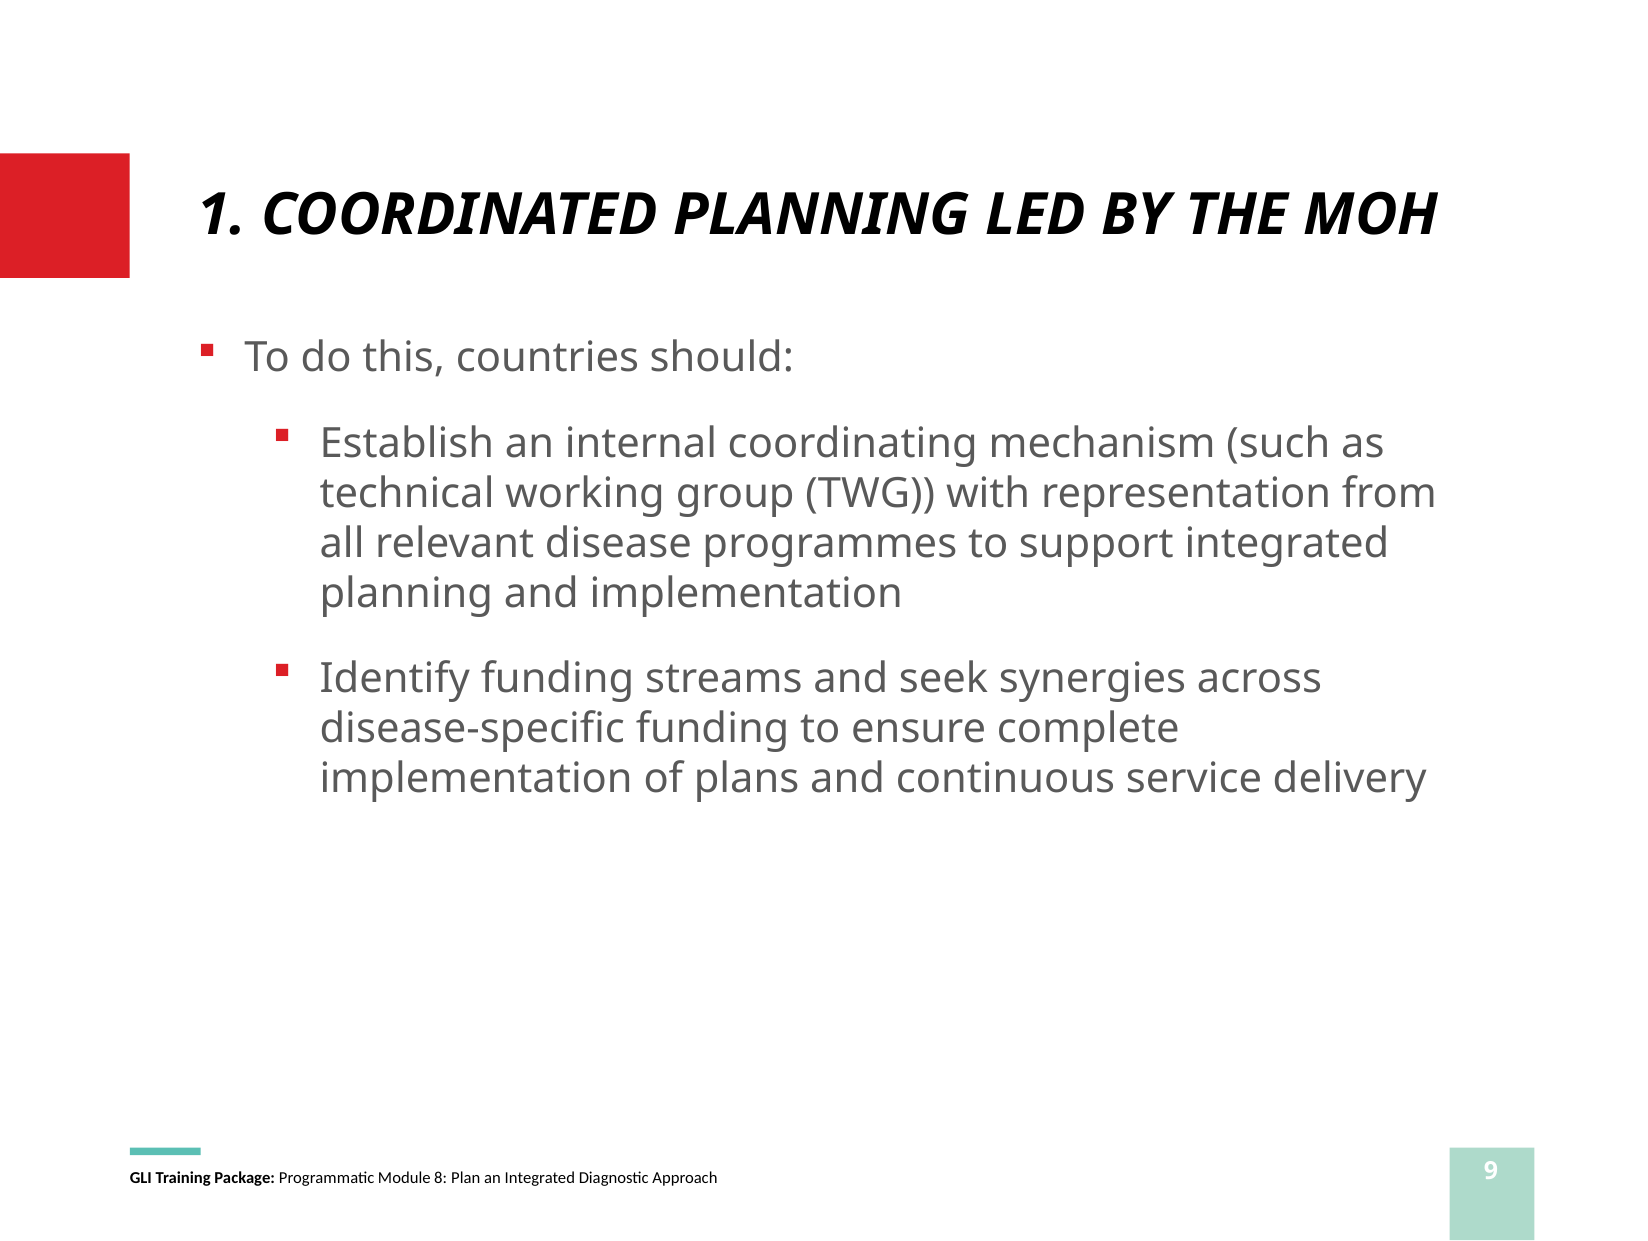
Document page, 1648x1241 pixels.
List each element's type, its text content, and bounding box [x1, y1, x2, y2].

title 1. COORDINATED PLANNING LED BY THE MOH [197, 153, 1450, 278]
list To do this, countries should: Establish an internal coordinating mechanism (such as technical working group (TWG)) with representation from all relevant disease programmes to support integrated planning and implementation Identify funding streams and seek synergies across disease-specific funding to ensure complete implementation of plans and continuous service delivery [197, 330, 1450, 1087]
